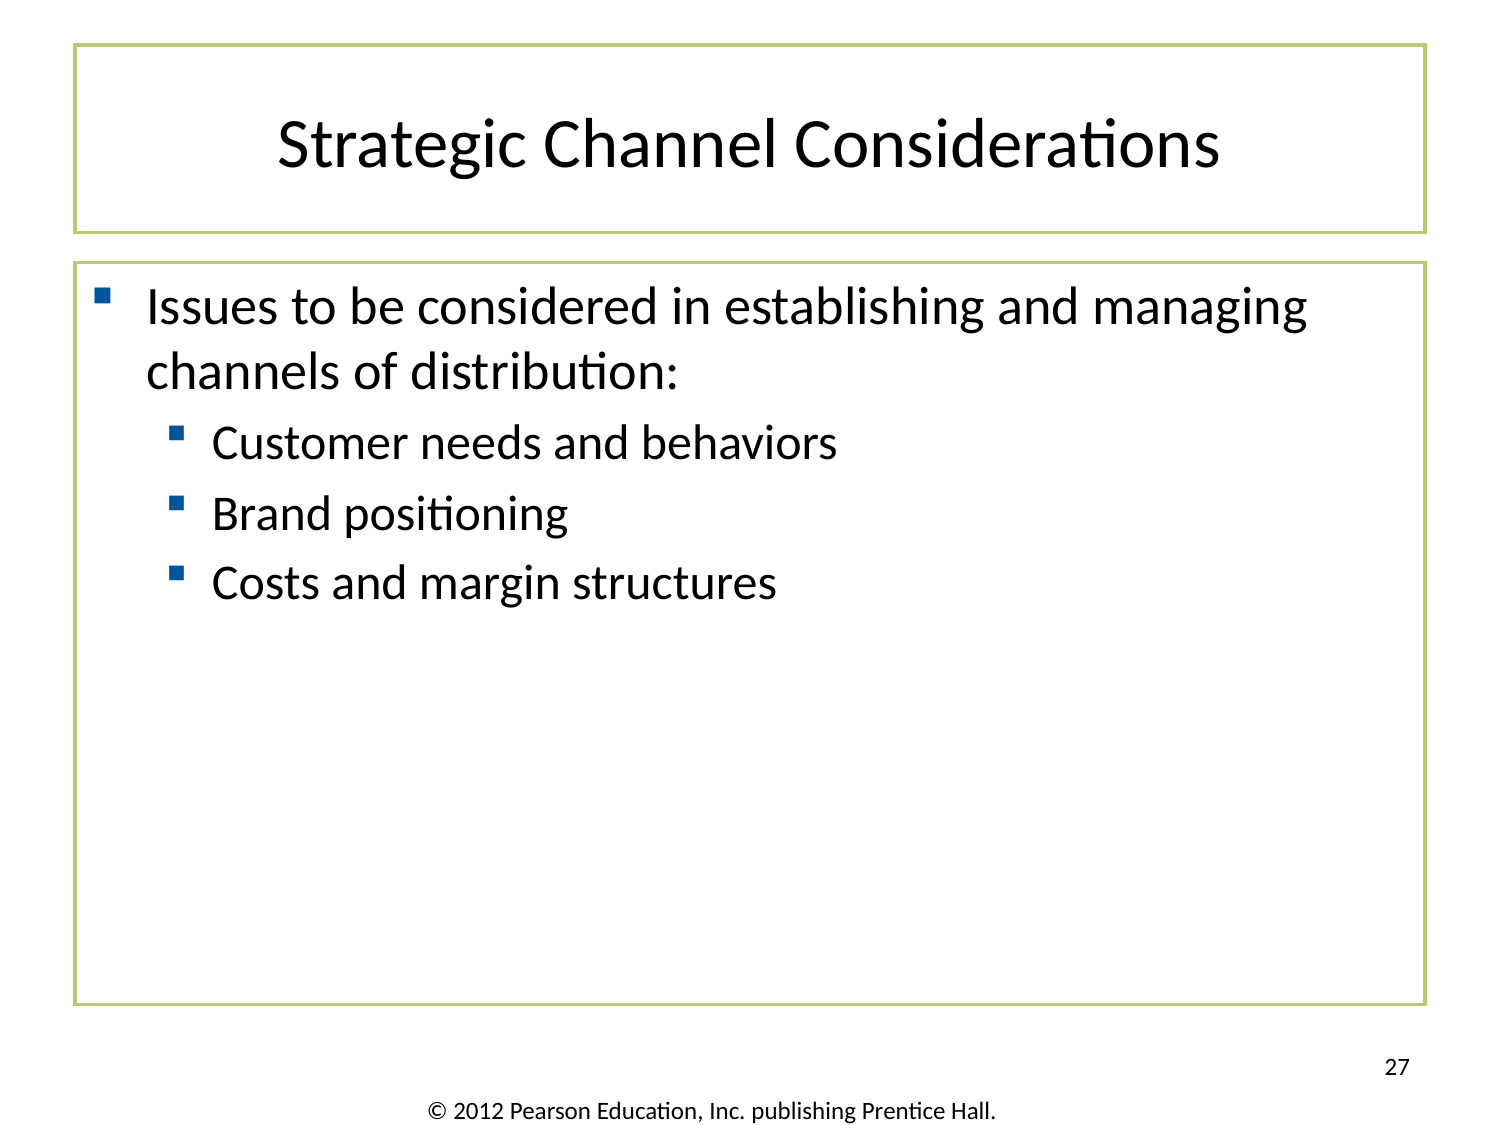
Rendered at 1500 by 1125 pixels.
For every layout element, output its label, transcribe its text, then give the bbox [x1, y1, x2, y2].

title Strategic Channel Considerations [73, 43, 1427, 234]
slide_number 27 [1074, 1042, 1425, 1103]
list Issues to be considered in establishing and managing channels of distribution: Customer needs and behaviors Brand positioning Costs and margin structures [73, 261, 1427, 1006]
